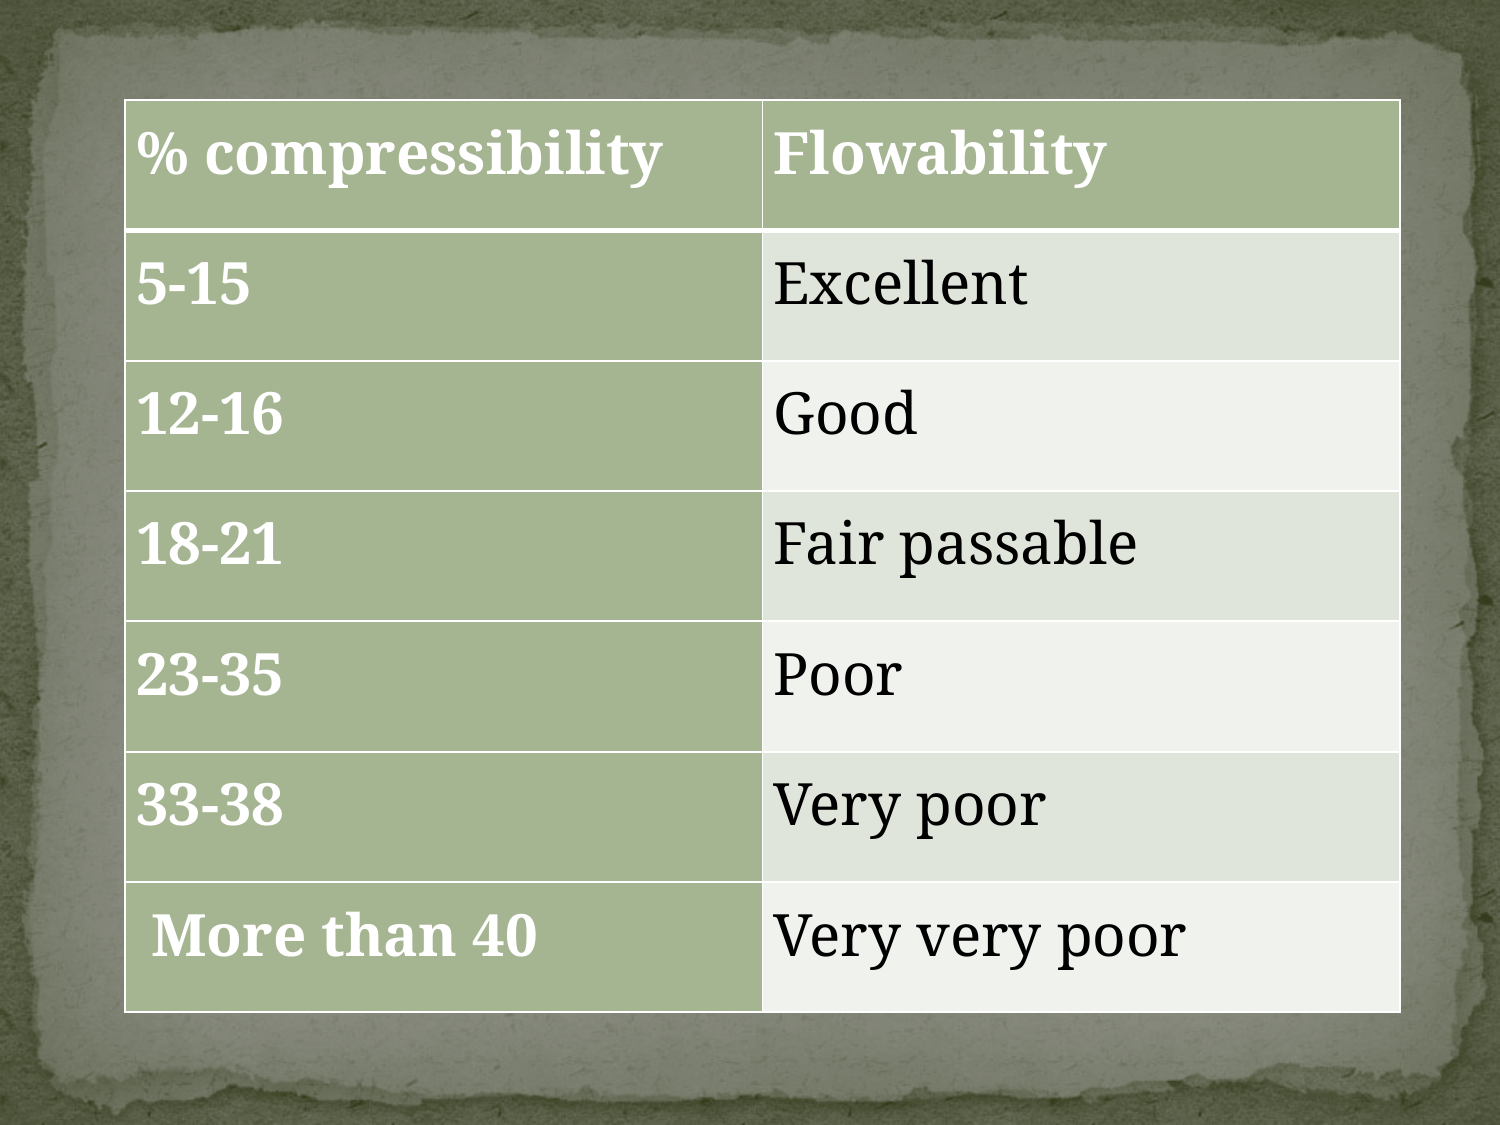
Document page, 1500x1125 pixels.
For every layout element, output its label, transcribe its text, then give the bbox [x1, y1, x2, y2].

table_cell 18-21 [126, 492, 762, 620]
table_cell 12-16 [126, 362, 762, 490]
table_header % compressibility [126, 101, 762, 228]
table_cell 23-35 [126, 622, 762, 751]
table_cell 33-38 [126, 753, 762, 881]
table_cell Very poor [763, 753, 1399, 881]
table_cell Excellent [763, 233, 1399, 360]
table_cell More than 40 [126, 883, 762, 1011]
table_cell Good [763, 362, 1399, 490]
table_cell Poor [763, 622, 1399, 751]
table_cell 5-15 [126, 233, 762, 360]
table_cell Fair passable [763, 492, 1399, 620]
table_header Flowability [763, 101, 1399, 228]
table_cell Very very poor [763, 883, 1399, 1011]
